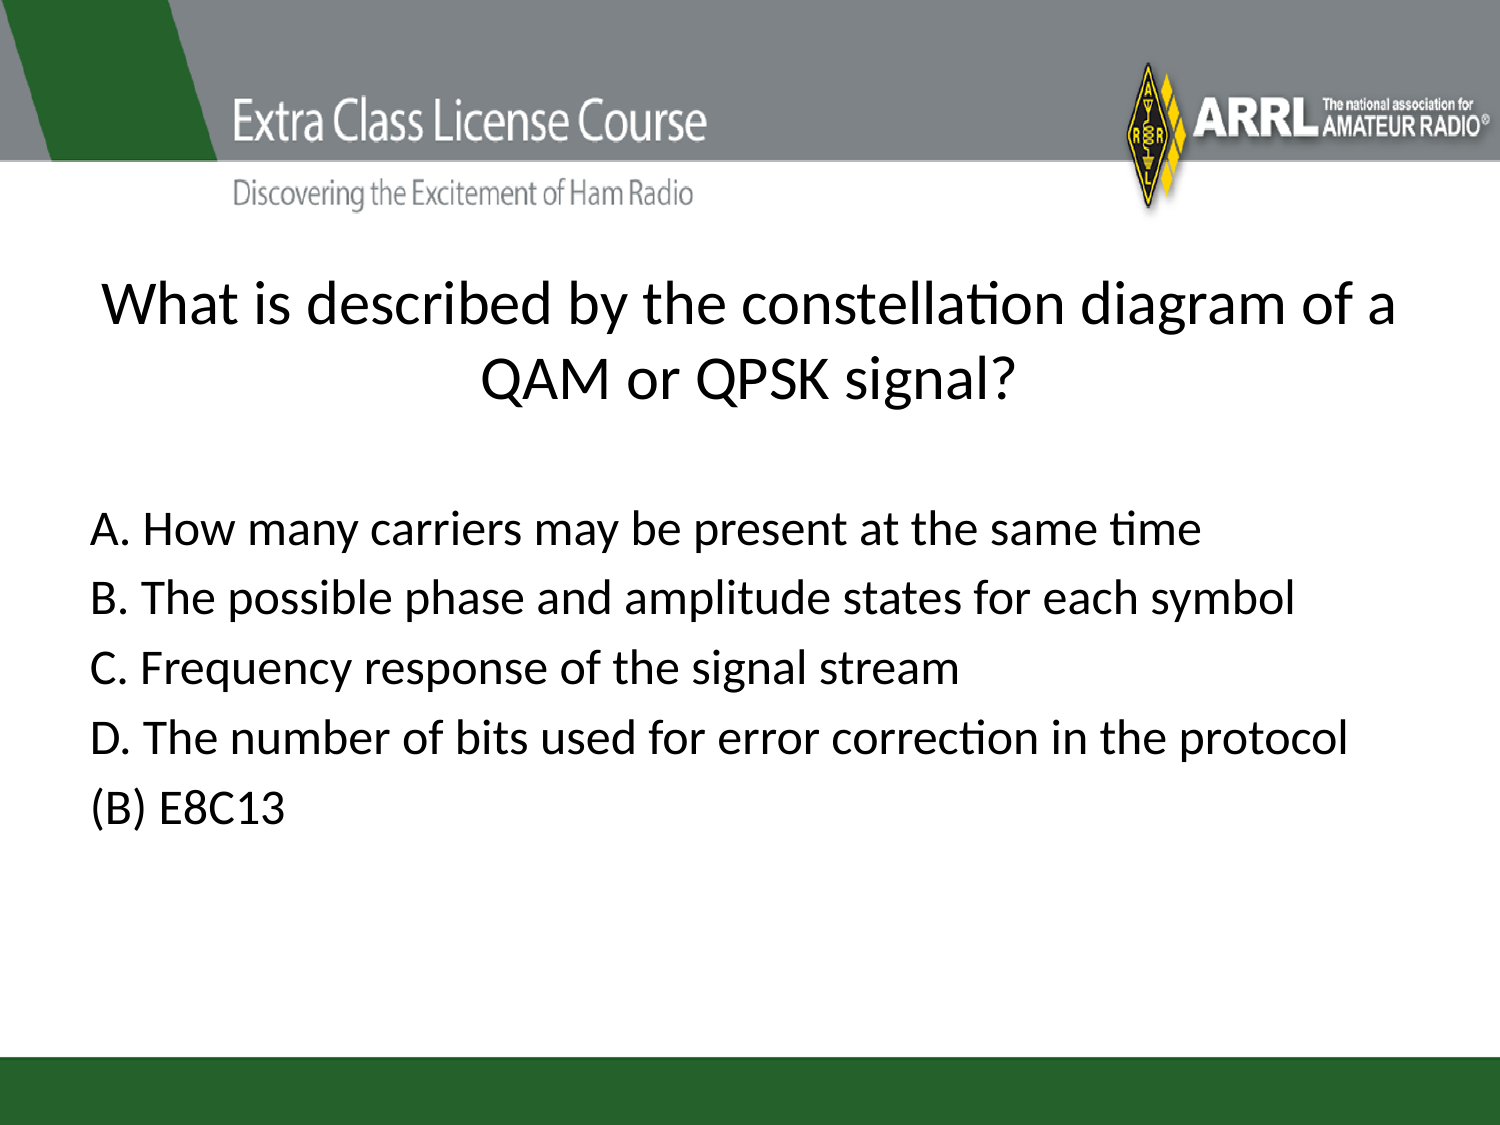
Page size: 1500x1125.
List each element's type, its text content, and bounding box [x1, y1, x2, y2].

list A. How many carriers may be present at the same time B. The possible phase and amplitude states for each symbol C. Frequency response of the signal stream D. The number of bits used for error correction in the protocol (B) E8C13 [75, 487, 1425, 1005]
picture [0, 0, 1500, 1125]
title What is described by the constellation diagram of a QAM or QPSK signal? [75, 254, 1425, 435]
